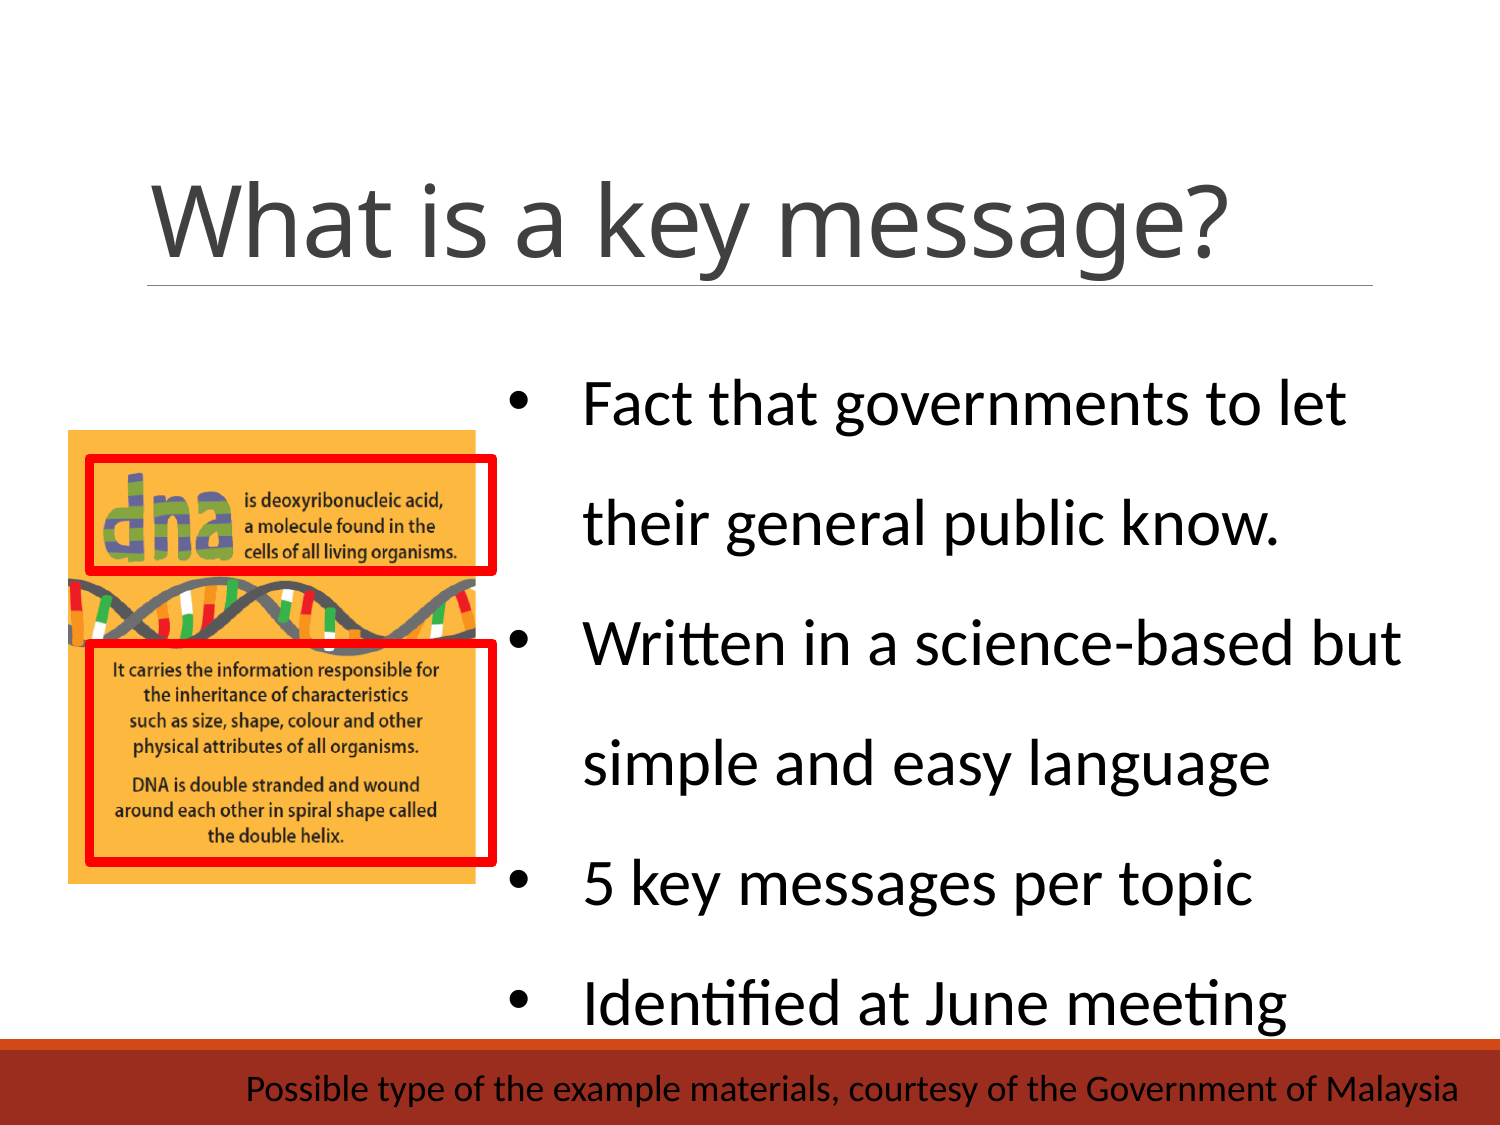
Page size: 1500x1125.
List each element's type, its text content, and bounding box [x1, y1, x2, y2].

picture [66, 429, 477, 884]
title What is a key message? [135, 47, 1373, 285]
text_box [484, 642, 494, 863]
text_box Possible type of the example materials, courtesy of the Government of Malaysia [231, 1056, 1493, 1117]
text_box Fact that governments to let their general public know. Written in a science-based but simple and easy language 5 key messages per topic Identified at June meeting [492, 311, 1462, 1046]
text_box [484, 457, 494, 572]
